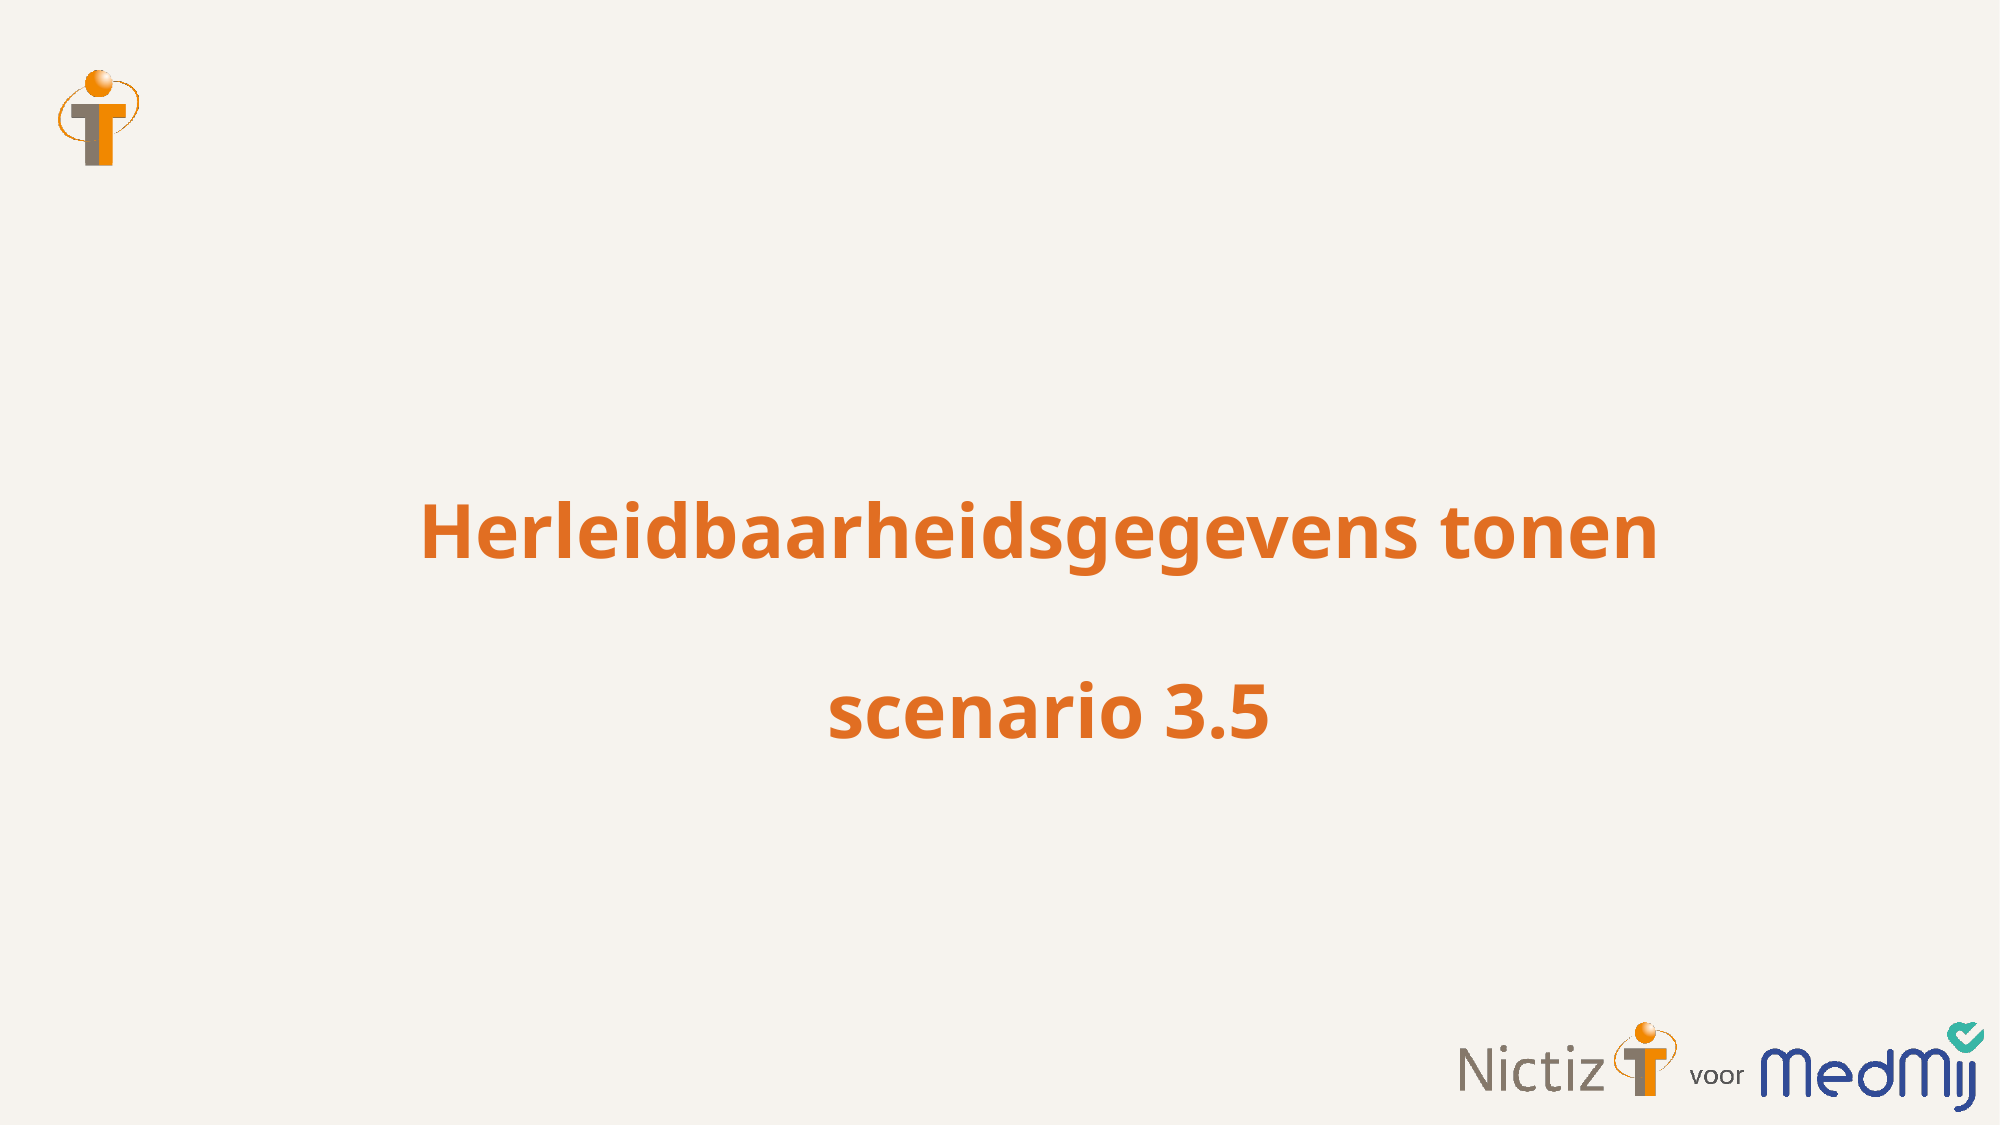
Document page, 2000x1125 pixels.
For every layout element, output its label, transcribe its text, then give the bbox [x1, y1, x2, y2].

picture [1457, 1019, 1988, 1113]
title Herleidbaarheidsgegevens tonen scenario 3.5 [155, 386, 1944, 848]
picture [50, 66, 151, 187]
